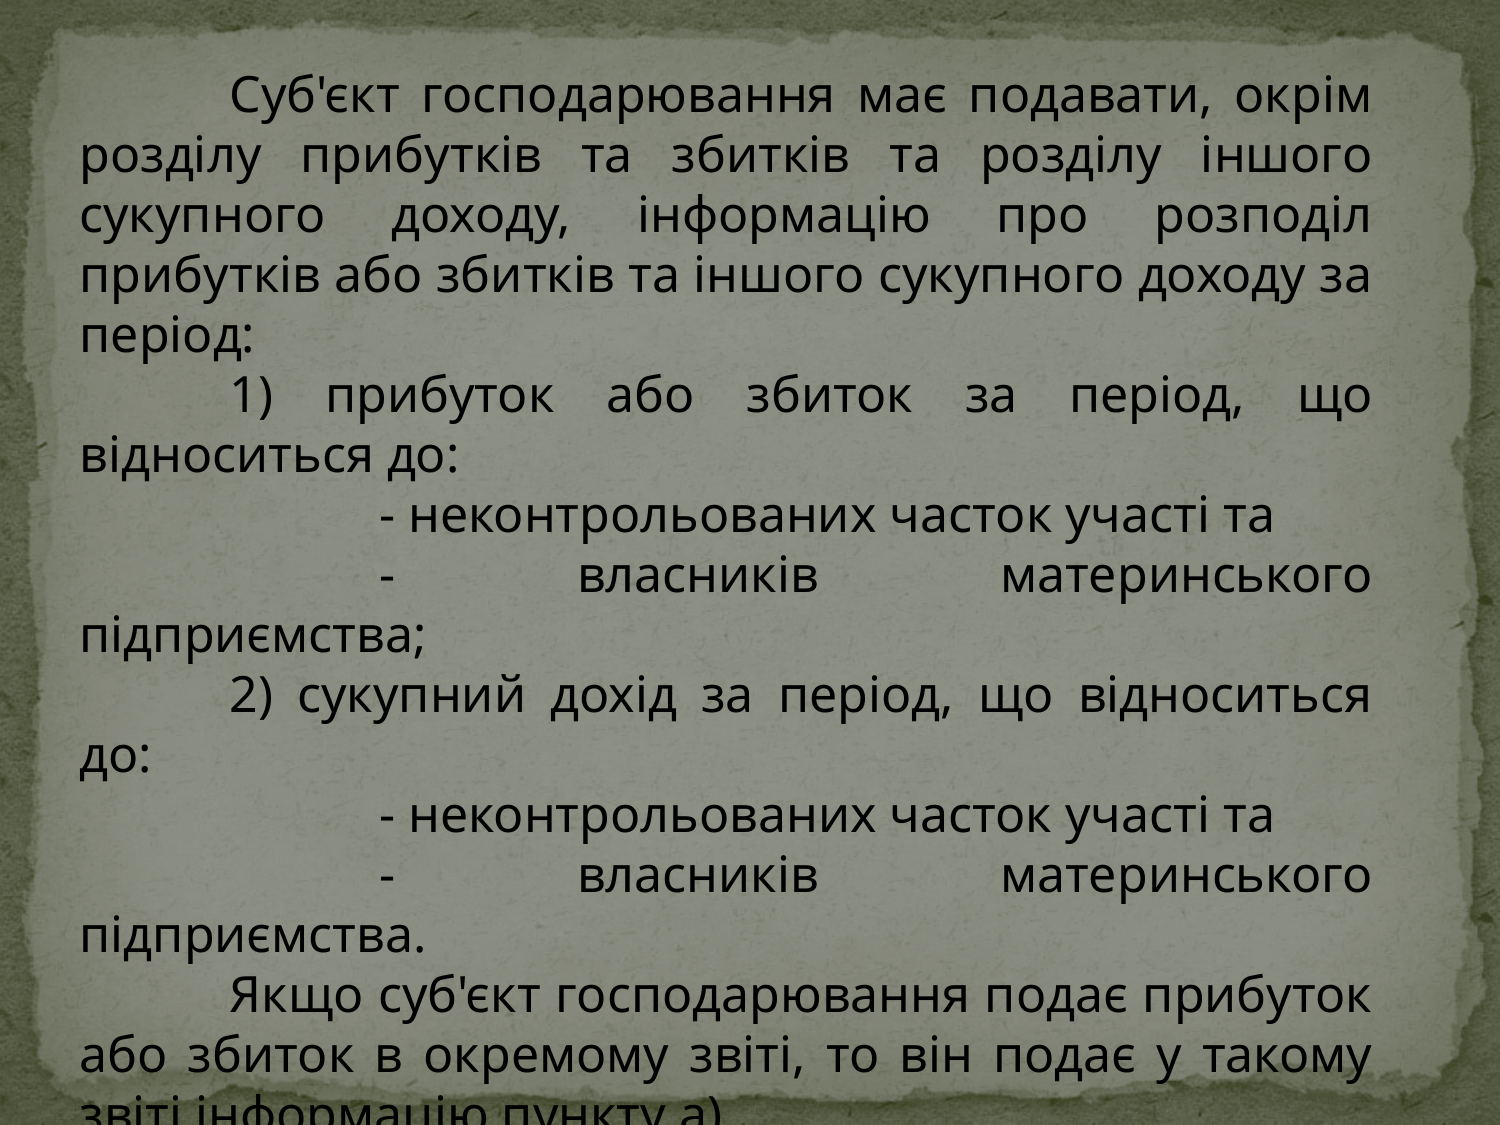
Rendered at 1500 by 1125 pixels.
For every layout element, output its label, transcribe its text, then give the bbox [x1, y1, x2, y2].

text_box Суб'єкт господарювання має подавати, окрім розділу прибутків та збитків та розділу іншого сукупного доходу, інформацію про розподіл прибутків або збитків та іншого сукупного доходу за період: 1) прибуток або збиток за період, що відноситься до: - неконтрольованих часток участі та - власників материнського підприємства; 2) сукупний дохід за період, що відноситься до: - неконтрольованих часток участі та - власників материнського підприємства. Якщо суб'єкт господарювання подає прибуток або збиток в окремому звіті, то він подає у такому звіті інформацію пункту а). Окрім статей, що вимагаються іншими МСФЗ, розділ прибутків та збитків або звіт про прибутки та збитки має включати наступні статті. [64, 55, 1388, 1125]
